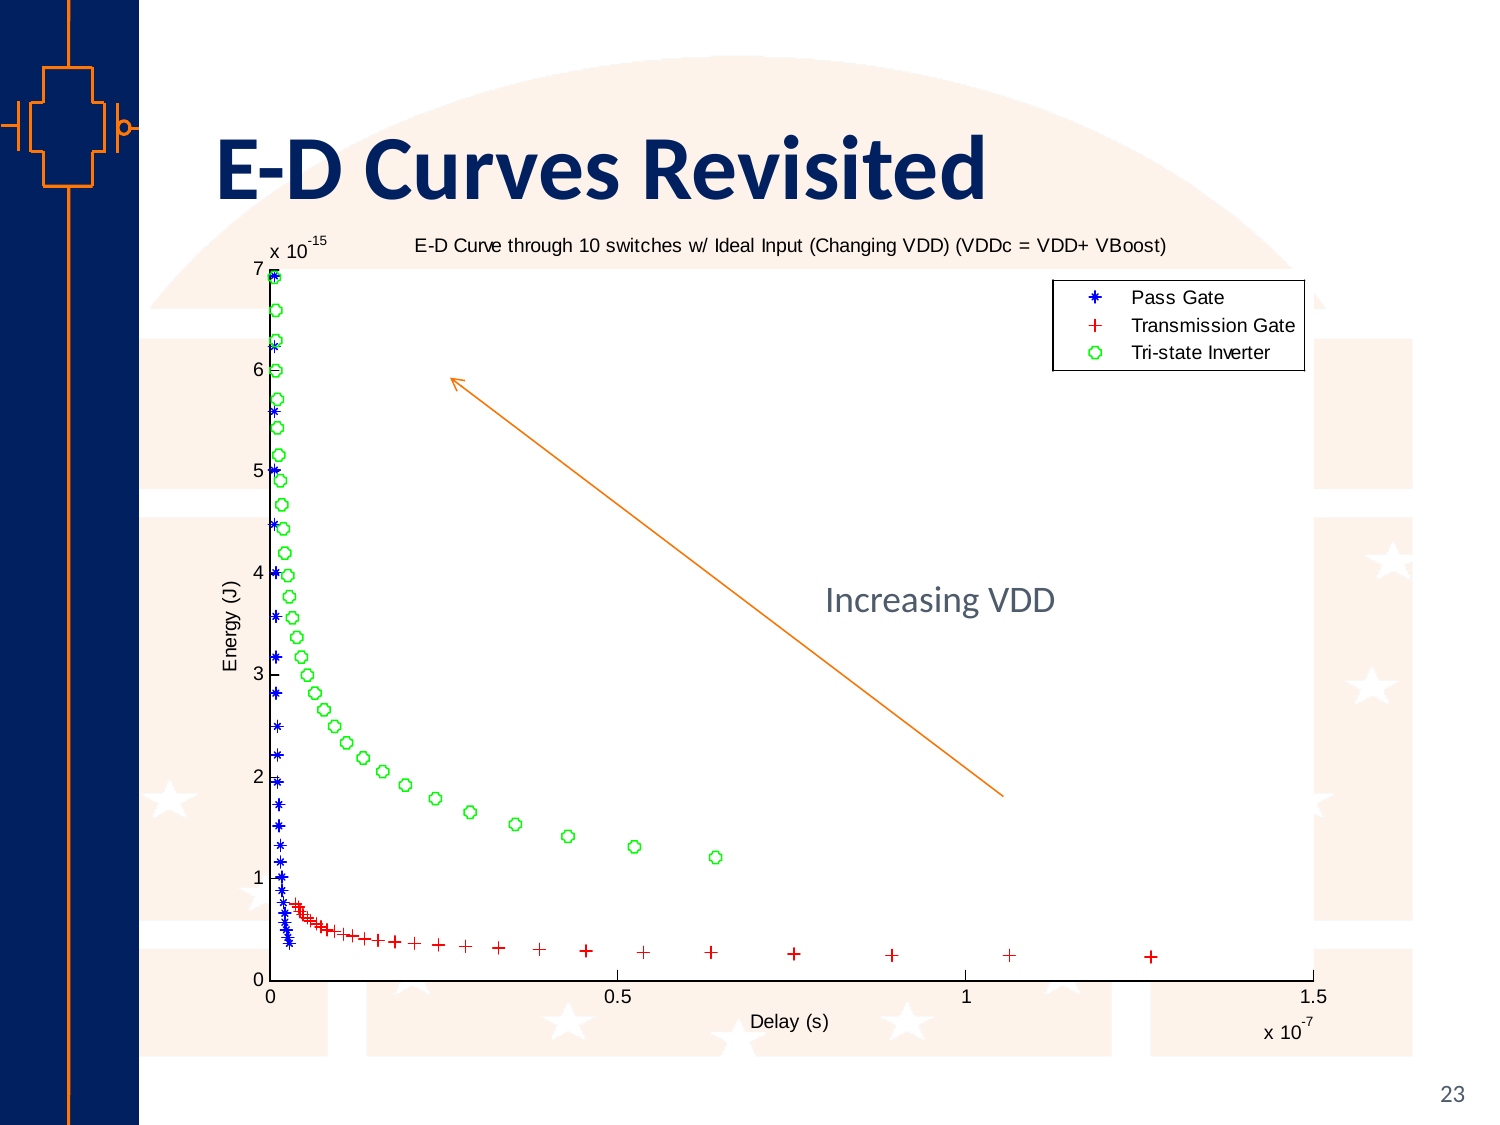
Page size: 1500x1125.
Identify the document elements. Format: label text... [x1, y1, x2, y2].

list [94, 203, 1442, 1078]
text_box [449, 377, 1004, 797]
title E-D Curves Revisited [200, 37, 1388, 200]
slide_number 23 [1425, 1062, 1488, 1123]
